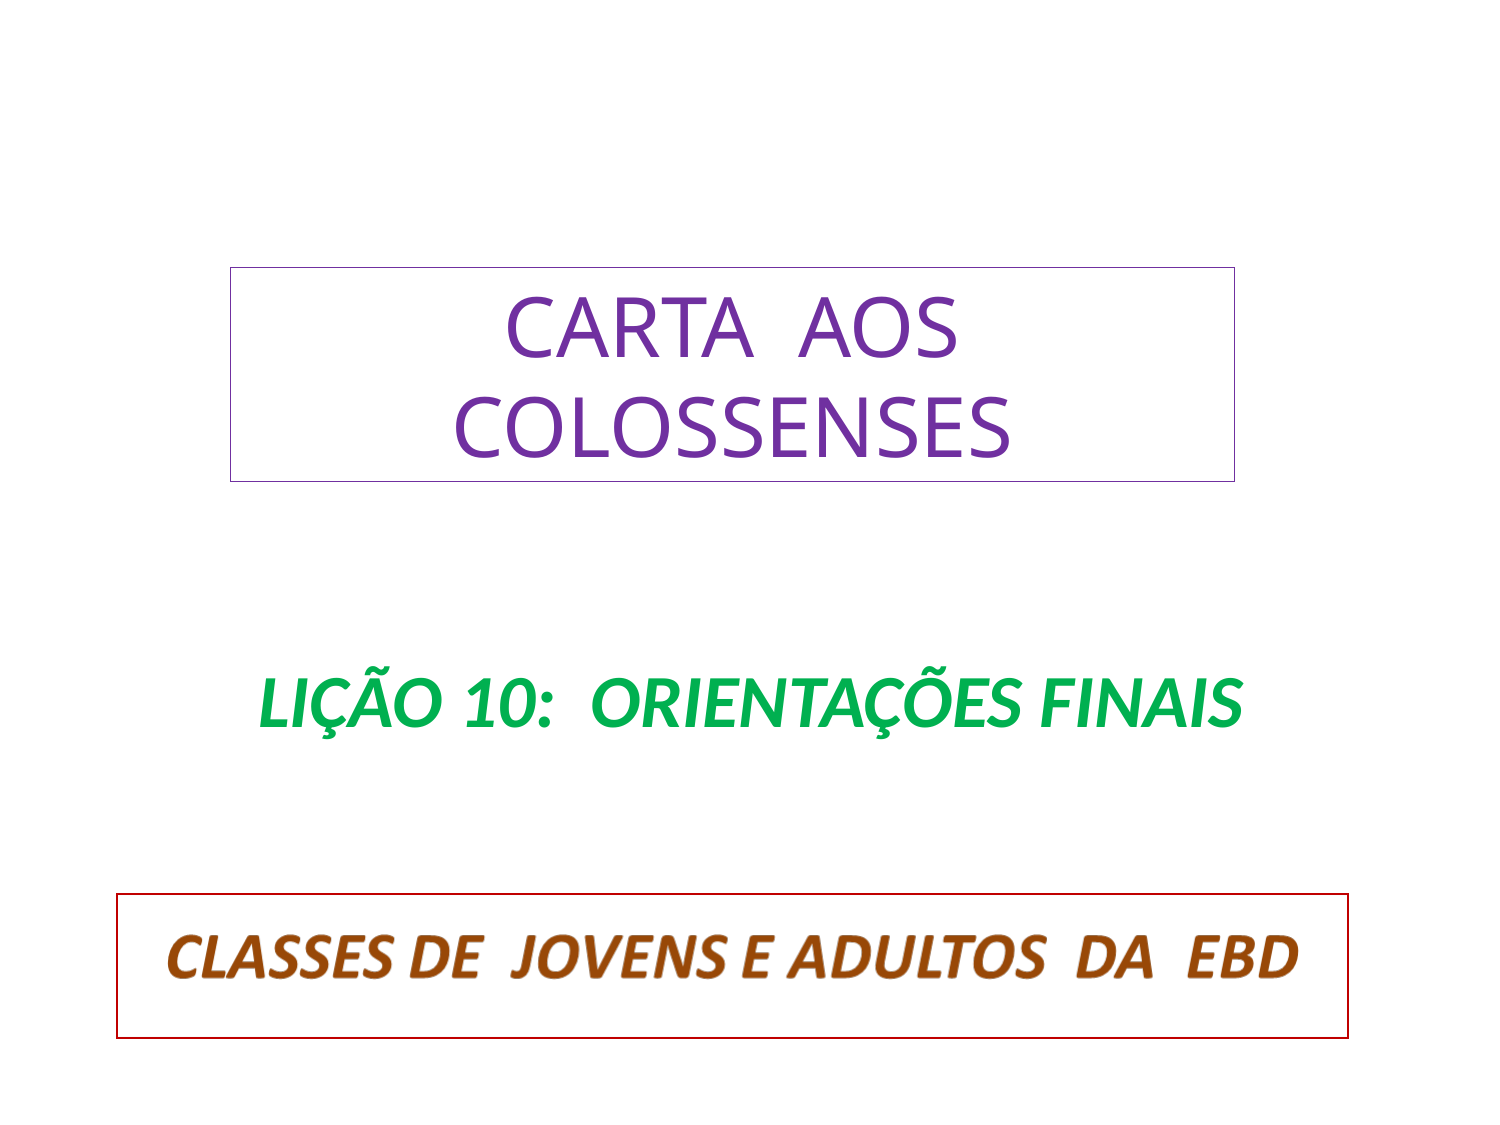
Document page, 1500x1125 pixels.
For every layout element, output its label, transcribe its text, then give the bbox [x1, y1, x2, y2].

subtitle LIÇÃO 10: ORIENTAÇÕES FINAIS [155, 645, 1349, 795]
picture [115, 892, 1349, 1039]
text_box CARTA AOS COLOSSENSES [230, 267, 1235, 482]
